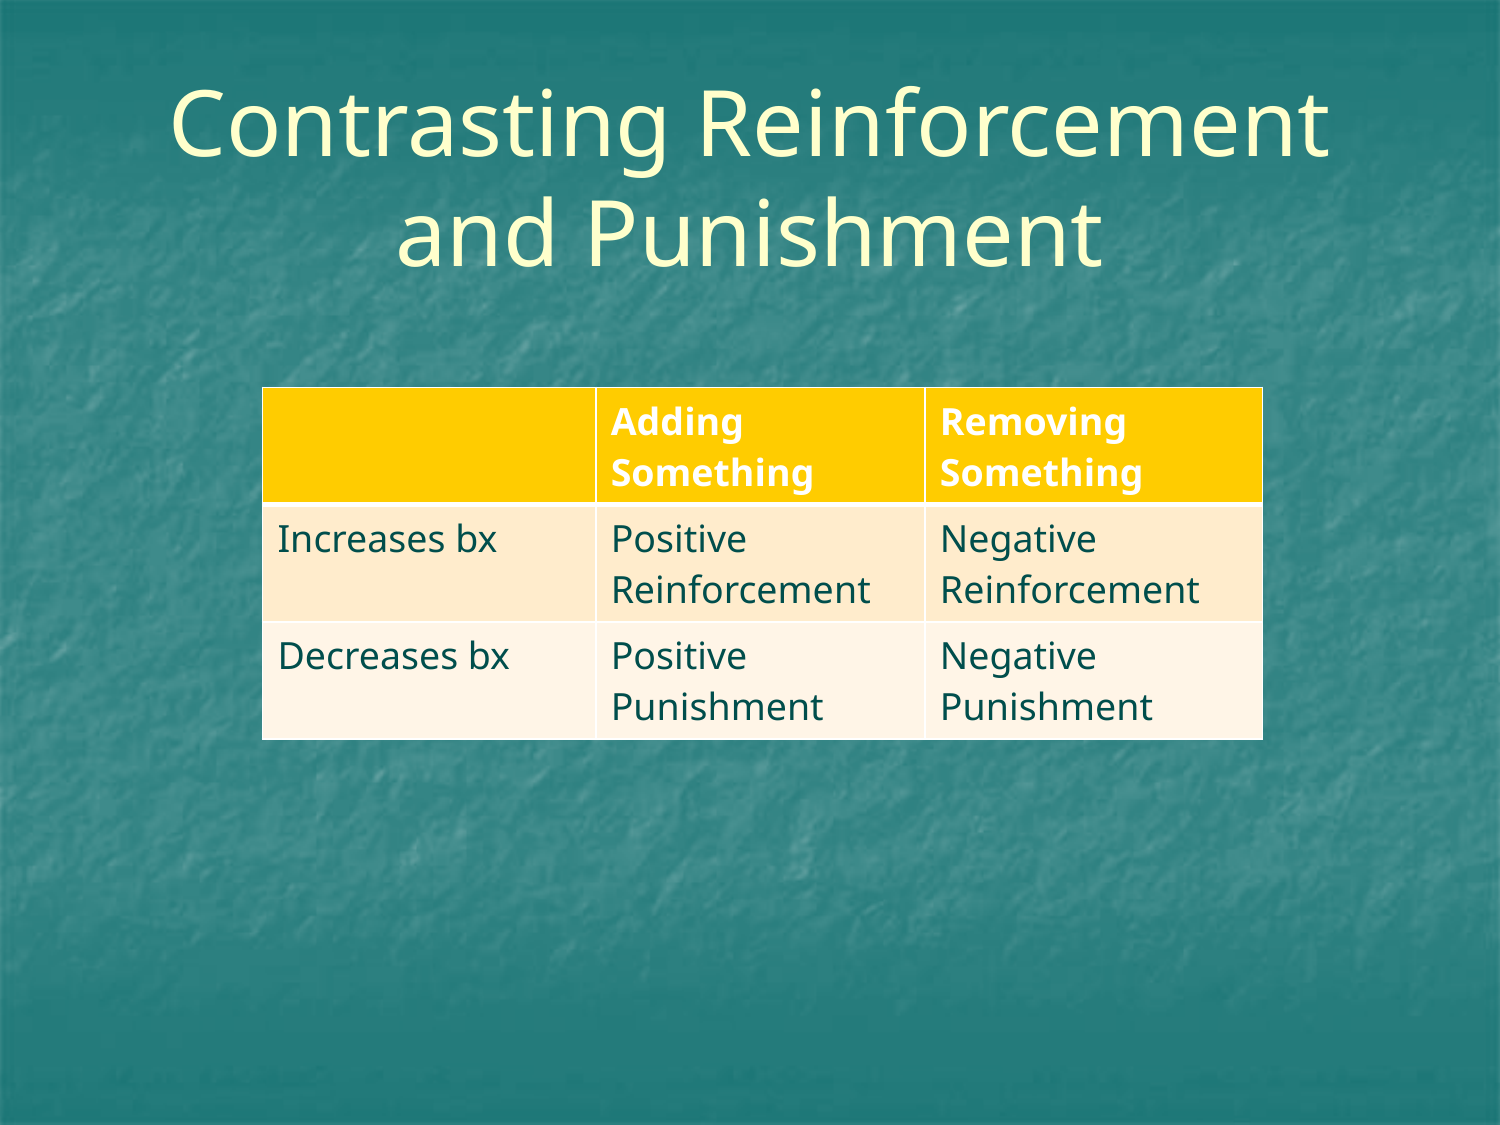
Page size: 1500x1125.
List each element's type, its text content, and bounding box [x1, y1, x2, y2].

table_header Adding Something [597, 388, 924, 502]
table_cell Decreases bx [263, 623, 595, 738]
table_cell Negative Reinforcement [926, 507, 1262, 621]
list [74, 324, 1426, 1001]
table_cell Positive Punishment [597, 623, 924, 738]
table_header Removing Something [926, 388, 1262, 502]
table_header [263, 388, 595, 502]
table_cell Increases bx [263, 507, 595, 621]
table_cell Positive Reinforcement [597, 507, 924, 621]
title Contrasting Reinforcement and Punishment [74, 62, 1426, 288]
table_cell Negative Punishment [926, 623, 1262, 738]
